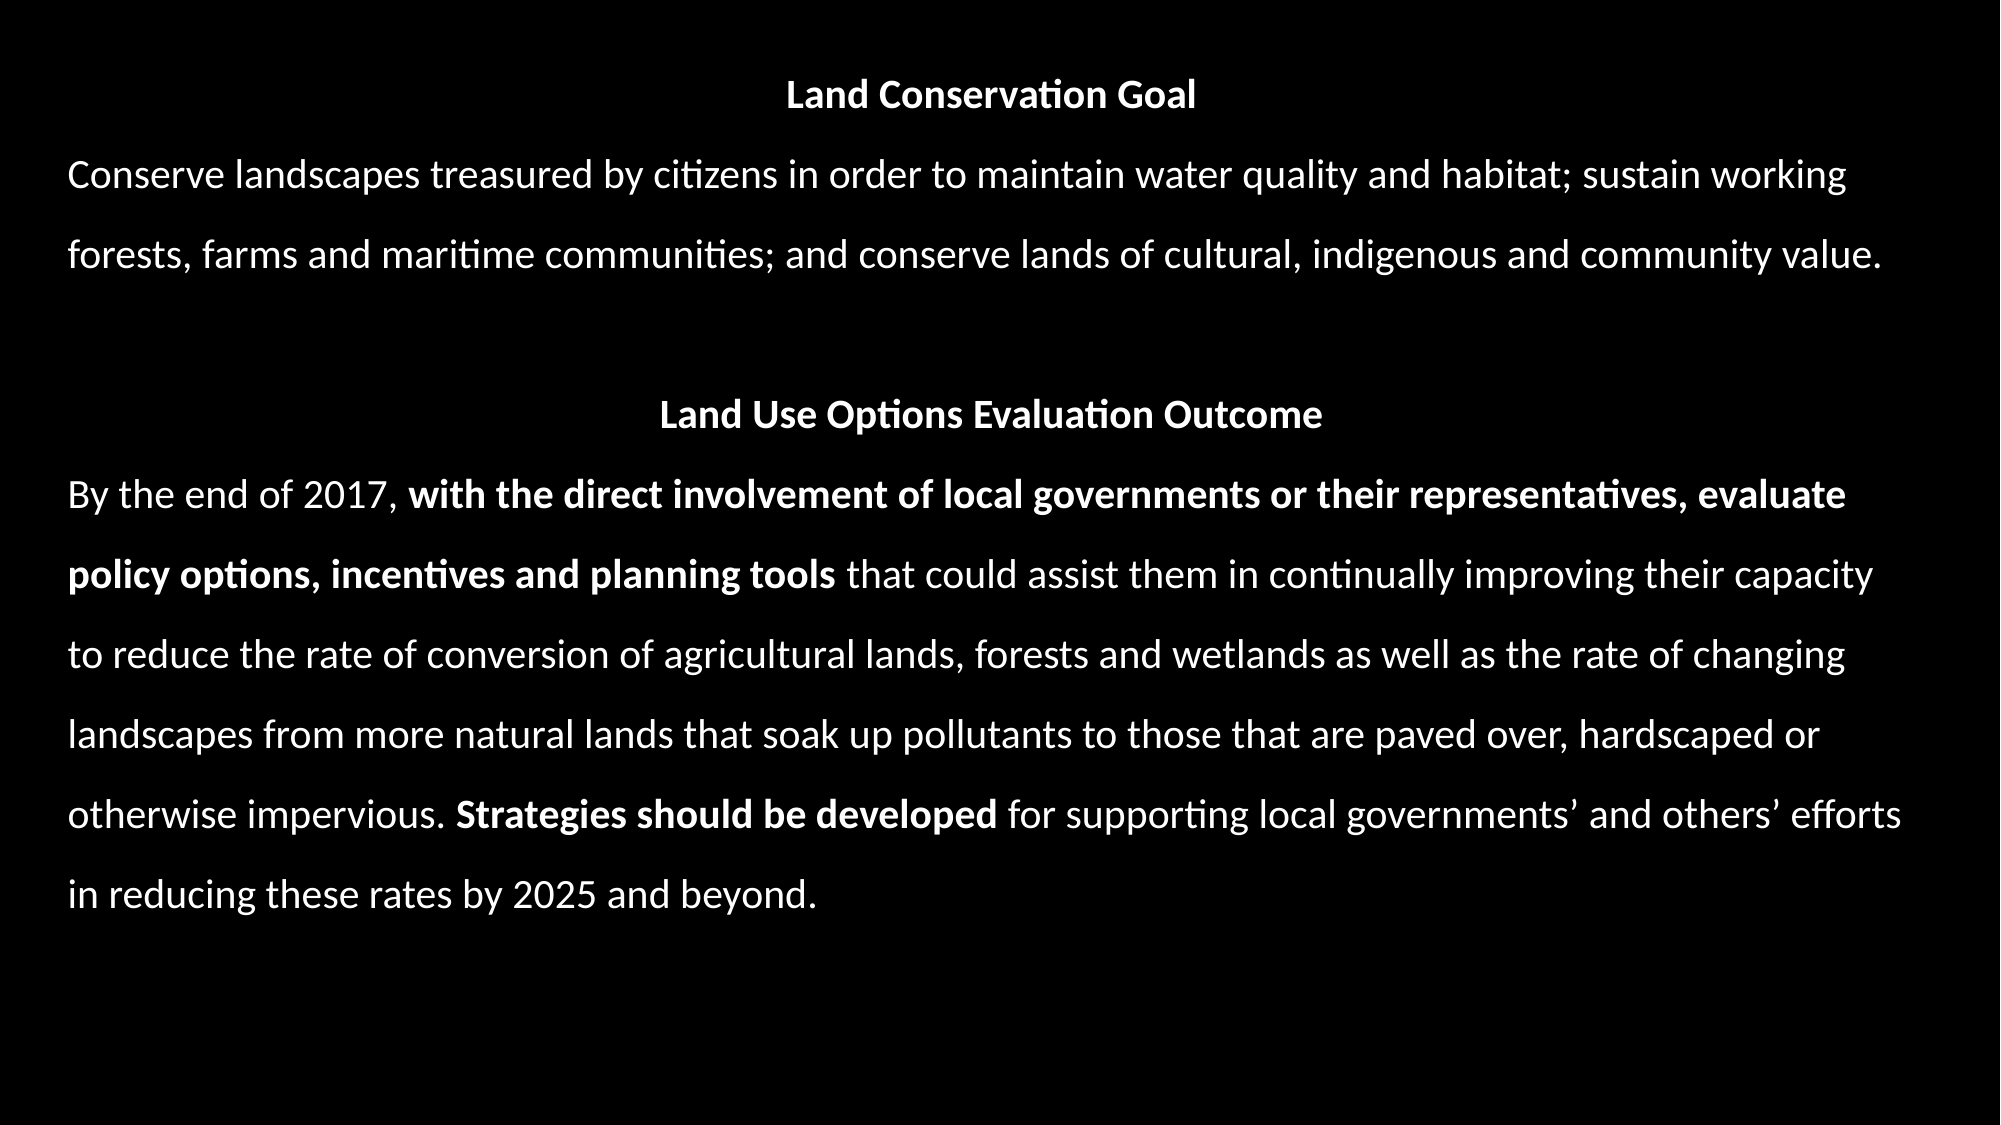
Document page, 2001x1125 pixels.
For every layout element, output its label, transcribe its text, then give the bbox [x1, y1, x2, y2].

list Land Conservation Goal Conserve landscapes treasured by citizens in order to maintain water quality and habitat; sustain working forests, farms and maritime communities; and conserve lands of cultural, indigenous and community value. Land Use Options Evaluation Outcome By the end of 2017, with the direct involvement of local governments or their representatives, evaluate policy options, incentives and planning tools that could assist them in continually improving their capacity to reduce the rate of conversion of agricultural lands, forests and wetlands as well as the rate of changing landscapes from more natural lands that soak up pollutants to those that are paved over, hardscaped or otherwise impervious. Strategies should be developed for supporting local governments’ and others’ efforts in reducing these rates by 2025 and beyond. [52, 29, 1931, 1014]
